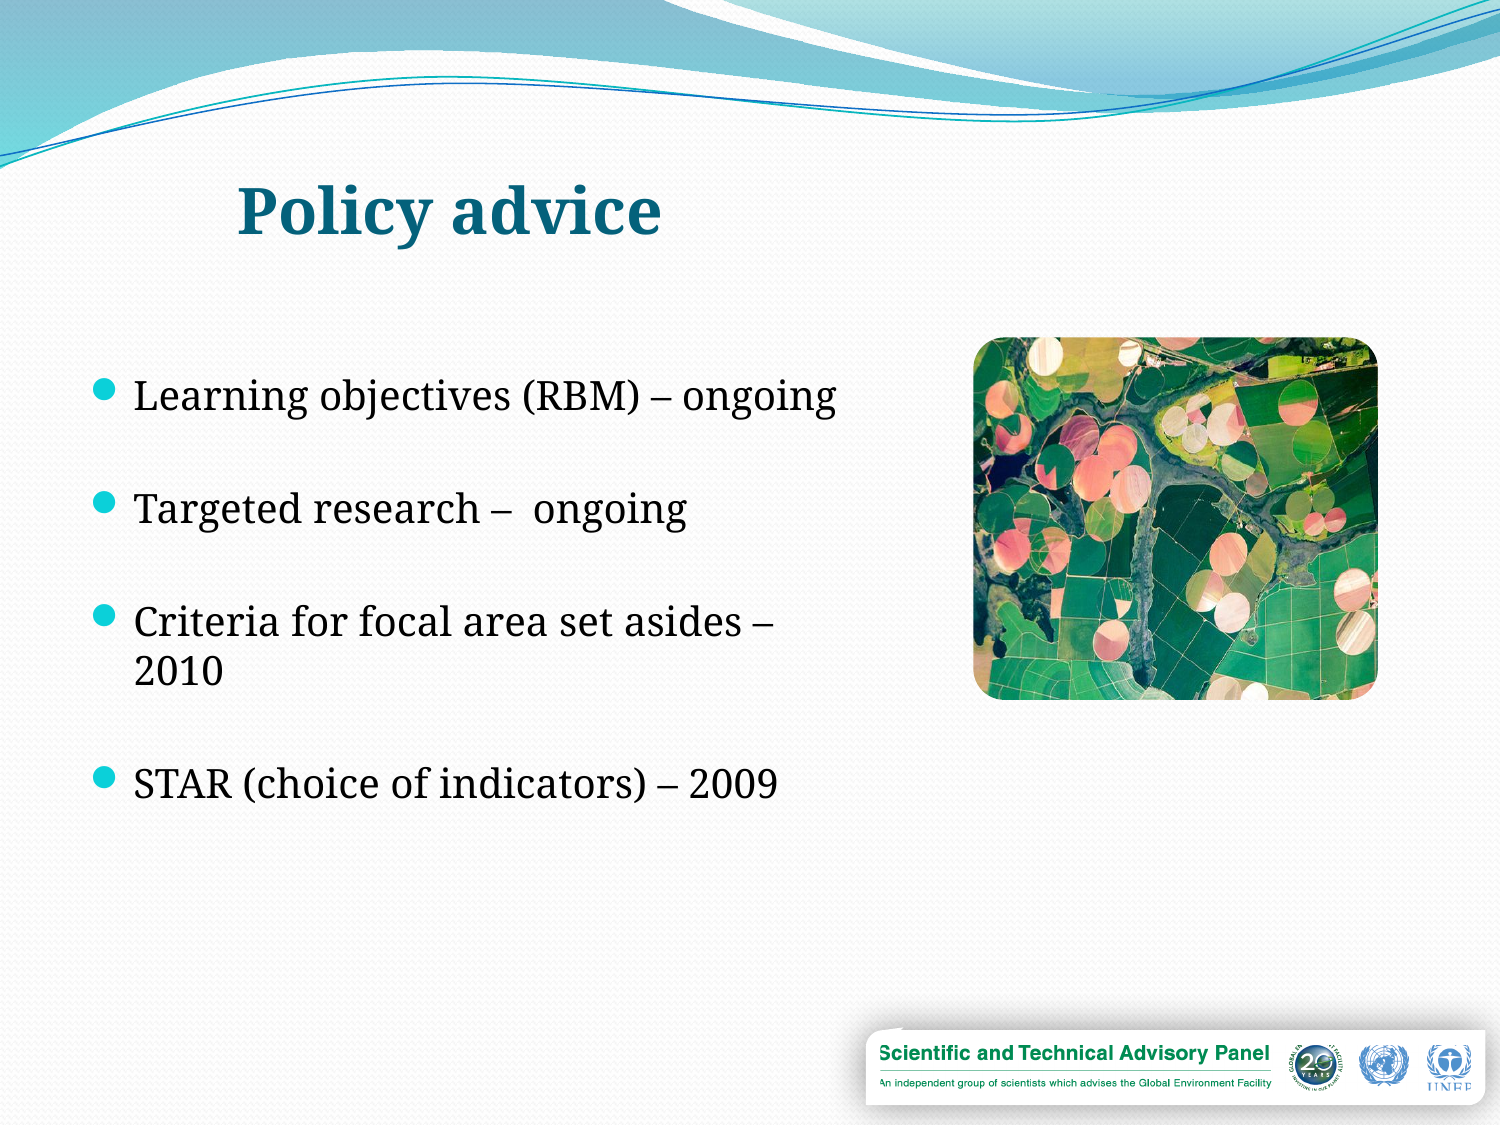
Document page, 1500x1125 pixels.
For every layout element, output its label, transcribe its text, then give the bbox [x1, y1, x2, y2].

list Learning objectives (RBM) – ongoing Targeted research – ongoing Criteria for focal area set asides – 2010 STAR (choice of indicators) – 2009 [75, 362, 863, 850]
picture [973, 337, 1379, 701]
picture [973, 625, 982, 630]
picture [872, 1037, 1479, 1099]
title Policy advice [237, 162, 1288, 247]
